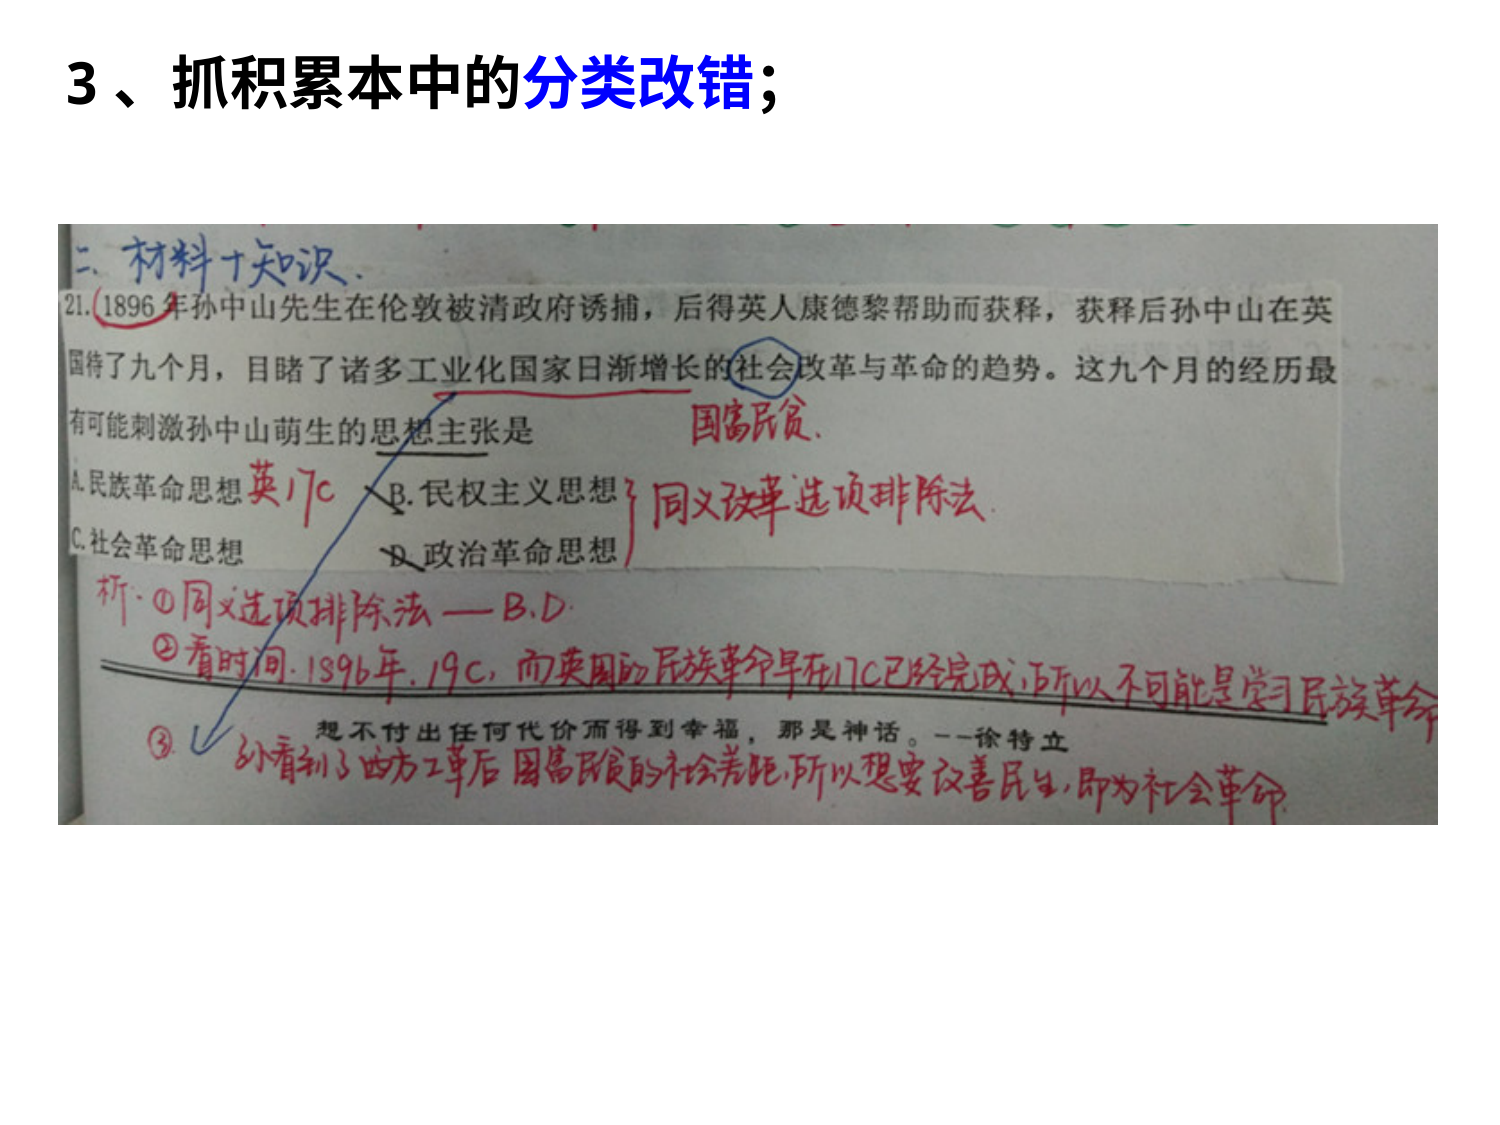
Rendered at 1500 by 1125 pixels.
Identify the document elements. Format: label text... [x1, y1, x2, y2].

picture [58, 224, 1438, 826]
text_box 3、抓积累本中的分类改错； [37, 24, 782, 124]
